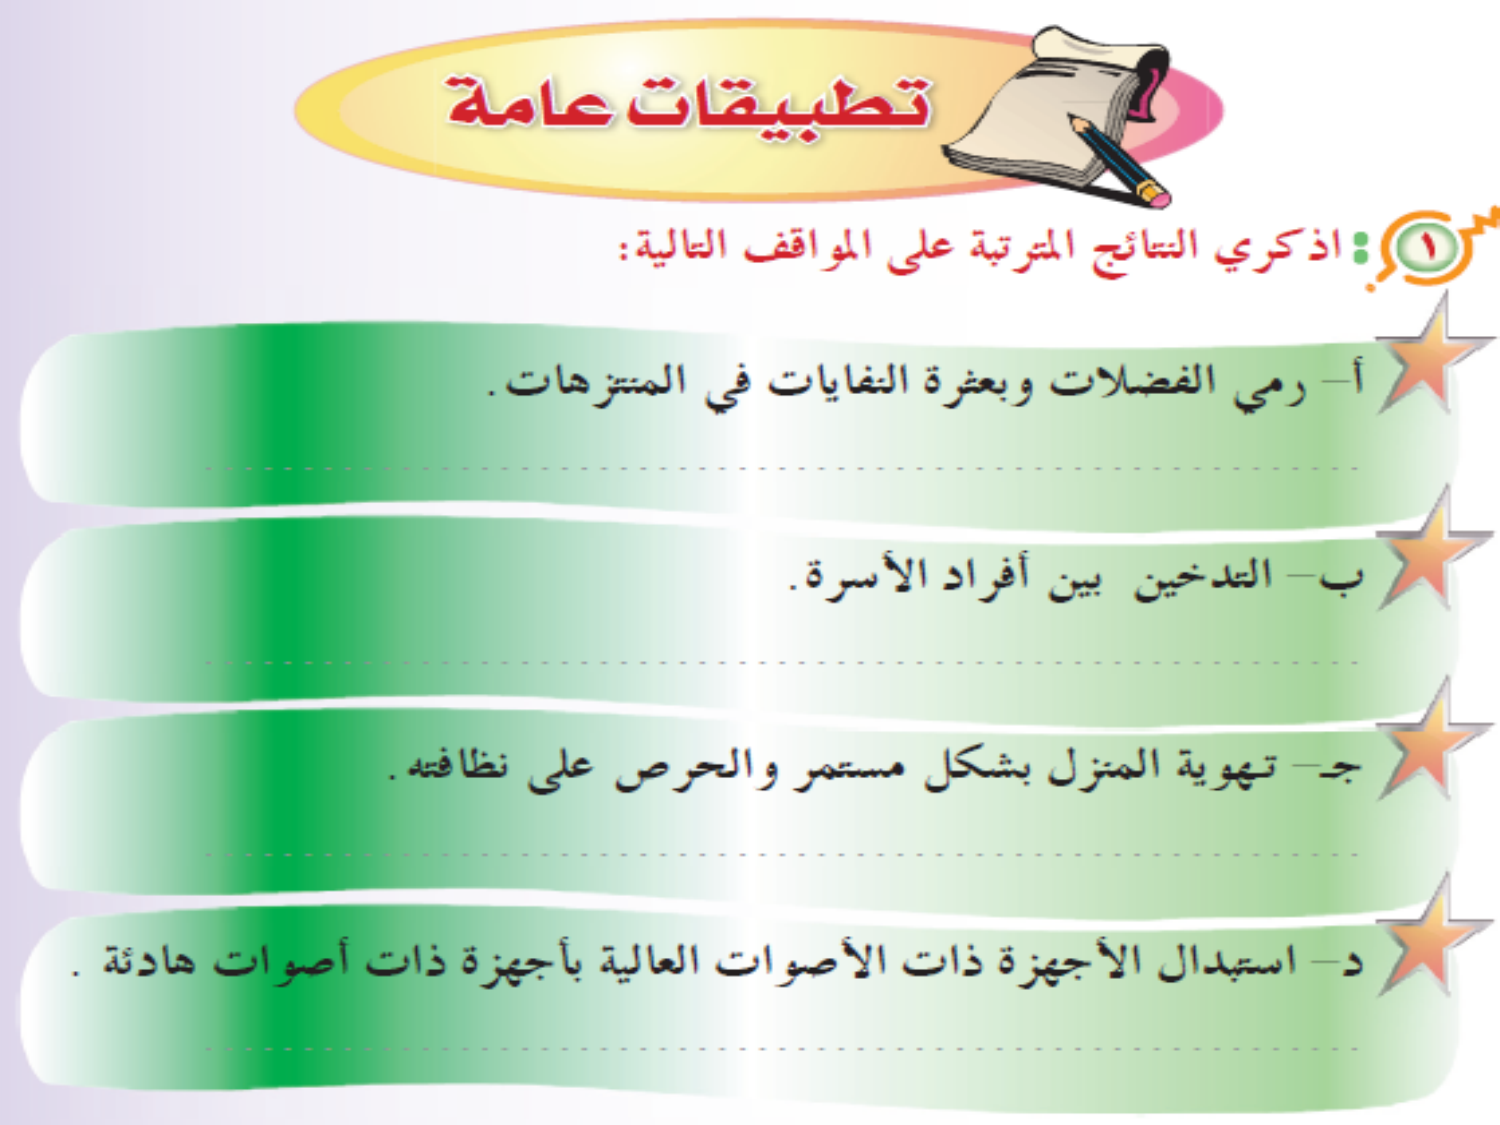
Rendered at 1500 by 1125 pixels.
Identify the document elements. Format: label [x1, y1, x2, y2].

list [0, 0, 1500, 1125]
